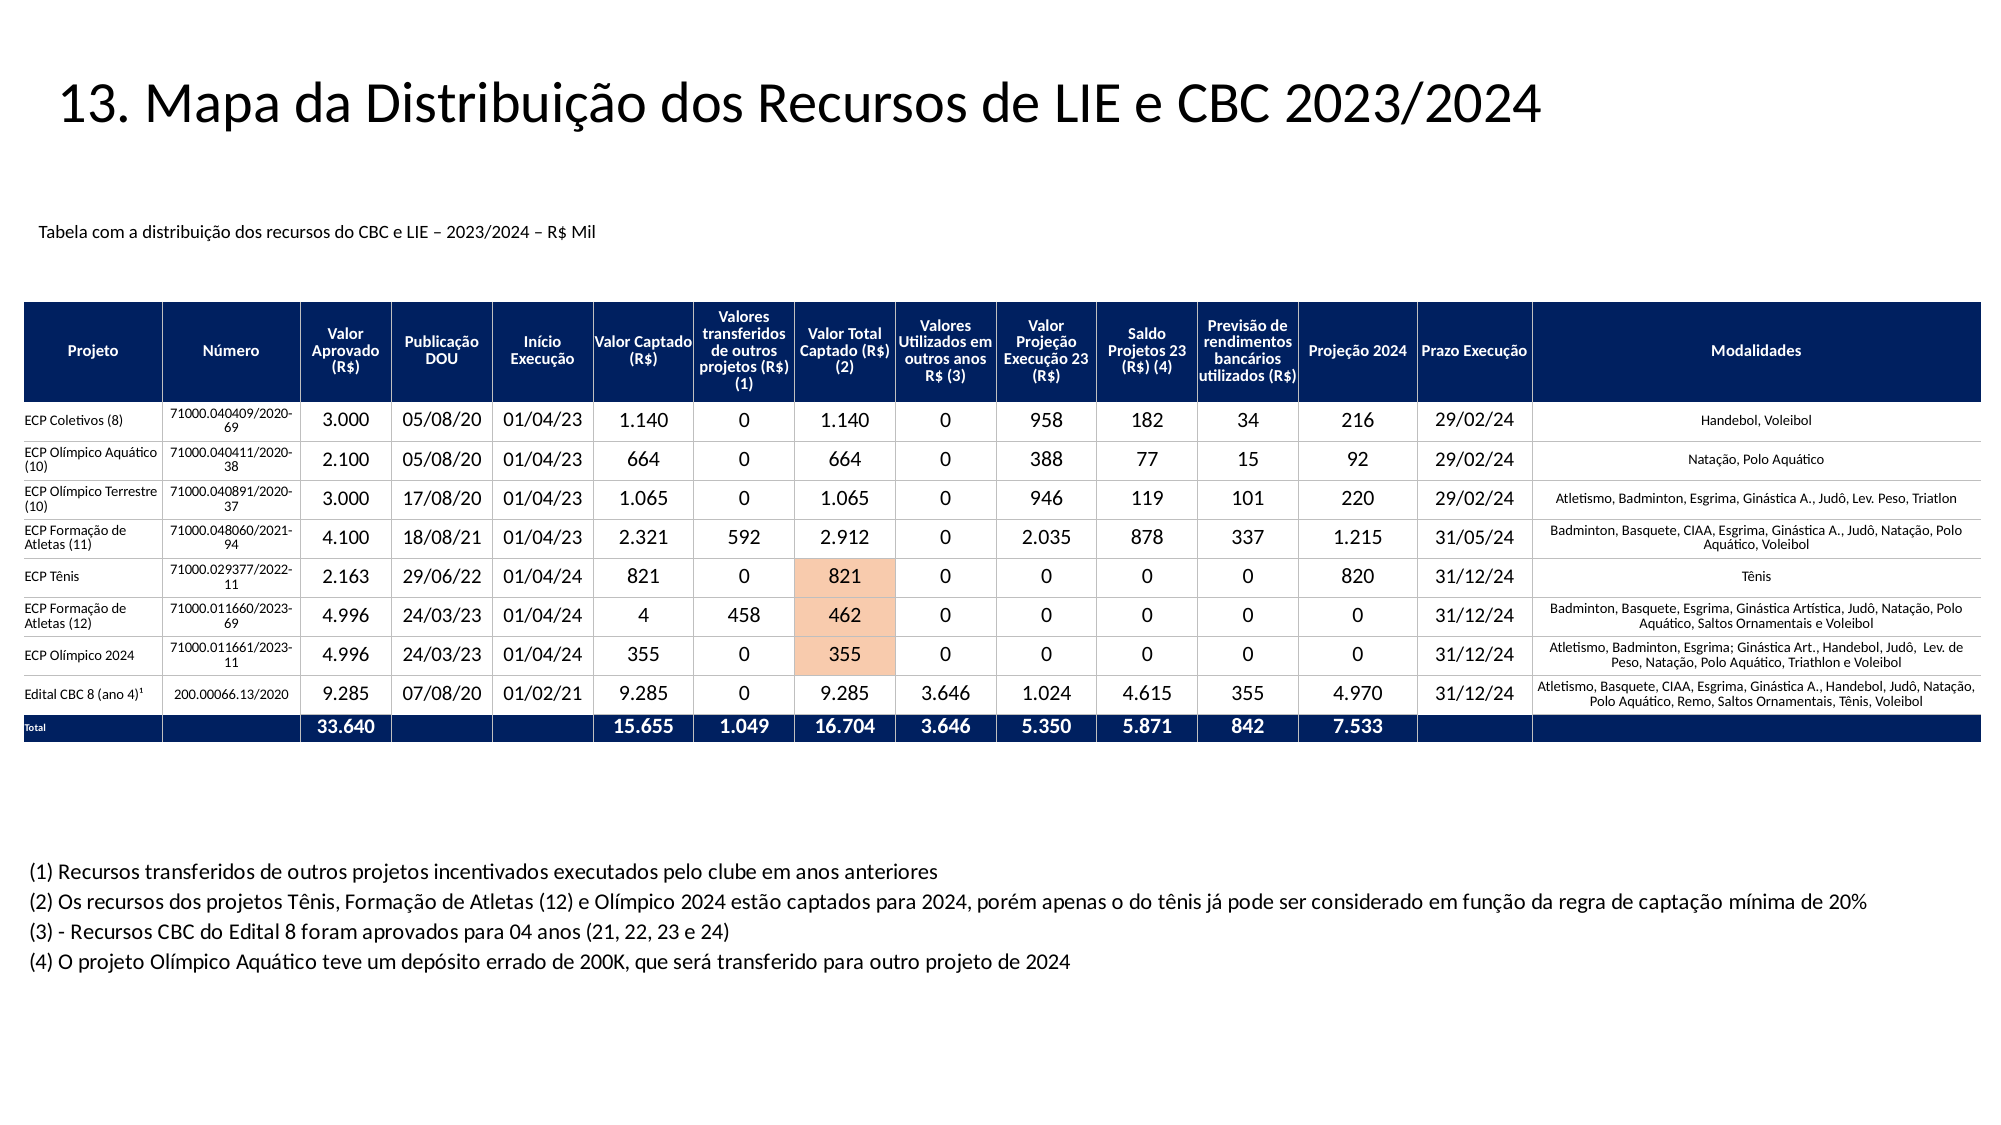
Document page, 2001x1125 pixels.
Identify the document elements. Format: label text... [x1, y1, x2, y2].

table_cell 7.533 [1299, 715, 1417, 742]
table_cell 18/08/21 [392, 520, 492, 558]
table_cell 0 [997, 559, 1096, 597]
table_cell 05/08/20 [392, 442, 492, 480]
table_cell Total [24, 715, 162, 742]
table_cell 182 [1097, 402, 1197, 441]
table_cell 5.350 [997, 715, 1096, 742]
table_cell 946 [997, 481, 1096, 519]
table_header Valores Utilizados em outros anos R$ (3) [896, 302, 996, 402]
table_cell 0 [694, 559, 794, 597]
table_cell 01/04/23 [493, 402, 593, 441]
table_cell 15.655 [594, 715, 693, 742]
table_cell 1.065 [795, 481, 895, 519]
table_cell 92 [1299, 442, 1417, 480]
table_cell 821 [795, 559, 895, 597]
table_cell 664 [795, 442, 895, 480]
table_cell ECP Olímpico 2024 [24, 637, 162, 675]
table_cell 71000.040411/2020-38 [163, 442, 300, 480]
table_cell ECP Olímpico Terrestre (10) [24, 481, 162, 519]
table_header Valor Projeção Execução 23 (R$) [997, 302, 1096, 402]
table_cell 355 [594, 637, 693, 675]
text_box 13. Mapa da Distribuição dos Recursos de LIE e CBC 2023/2024 [43, 56, 1859, 141]
table_cell Atletismo, Basquete, CIAA, Esgrima, Ginástica A., Handebol, Judô, Natação, Polo Aquático, Remo, Saltos Ornamentais, Tênis, Voleibol [1533, 676, 1981, 714]
table_cell ECP Formação de Atletas (11) [24, 520, 162, 558]
table_cell 17/08/20 [392, 481, 492, 519]
table_cell 3.646 [896, 676, 996, 714]
table_cell 4.100 [301, 520, 391, 558]
table_cell 0 [694, 442, 794, 480]
table_cell 24/03/23 [392, 598, 492, 636]
table_cell 71000.011660/2023-69 [163, 598, 300, 636]
table_cell 4.970 [1299, 676, 1417, 714]
table_cell 0 [896, 402, 996, 441]
table_cell Handebol, Voleibol [1533, 402, 1981, 441]
table_cell 01/02/21 [493, 676, 593, 715]
table_cell 31/12/24 [1418, 676, 1532, 715]
table_cell [1418, 715, 1532, 742]
table_header Valor Aprovado (R$) [301, 302, 391, 402]
table_cell 200.00066.13/2020 [163, 676, 300, 715]
table_cell 16.704 [795, 715, 895, 742]
table_cell Natação, Polo Aquático [1533, 442, 1981, 480]
table_cell 3.000 [301, 481, 391, 519]
table_cell 01/04/24 [493, 559, 593, 597]
table_cell 2.100 [301, 442, 391, 480]
table_cell 216 [1299, 402, 1417, 441]
table_cell 29/02/24 [1418, 402, 1532, 441]
table_cell 958 [997, 402, 1096, 441]
table_cell 220 [1299, 481, 1417, 519]
table_cell 71000.048060/2021-94 [163, 520, 300, 558]
table_cell 0 [997, 598, 1096, 636]
table_cell 821 [594, 559, 693, 597]
table_cell 0 [896, 442, 996, 480]
table_cell 0 [1299, 598, 1417, 636]
table_cell 33.640 [301, 715, 391, 742]
table_cell 24/03/23 [392, 637, 492, 675]
table_cell 0 [896, 520, 996, 558]
table_cell 0 [896, 637, 996, 675]
table_cell 355 [795, 637, 895, 675]
table_cell 0 [1097, 637, 1197, 675]
table_cell 0 [1198, 559, 1298, 597]
table_cell 4.615 [1097, 676, 1197, 714]
table_cell 01/04/24 [493, 637, 593, 675]
table_cell 4 [594, 598, 693, 636]
table_cell 29/02/24 [1418, 481, 1532, 519]
table_cell 9.285 [301, 676, 391, 714]
table_cell 3.646 [896, 715, 996, 742]
table_cell 01/04/23 [493, 520, 593, 558]
table_cell 0 [694, 637, 794, 675]
table_header Previsão de rendimentos bancários utilizados (R$) [1198, 302, 1298, 402]
table_cell 4.996 [301, 598, 391, 636]
table_cell 1.140 [594, 402, 693, 441]
table_cell [392, 715, 492, 742]
table_cell 0 [694, 676, 794, 714]
table_cell 01/04/24 [493, 598, 593, 636]
table_cell ECP Coletivos (8) [24, 402, 162, 441]
table_cell 1.024 [997, 676, 1096, 714]
table_cell 2.035 [997, 520, 1096, 558]
table_cell 101 [1198, 481, 1298, 519]
table_cell Tênis [1533, 559, 1981, 597]
table_cell [1533, 715, 1981, 742]
table_cell 9.285 [594, 676, 693, 714]
table_cell 0 [1097, 598, 1197, 636]
table_header Projeção 2024 [1299, 302, 1417, 402]
table_cell 5.871 [1097, 715, 1197, 742]
table_cell 0 [997, 637, 1096, 675]
table_cell 1.065 [594, 481, 693, 519]
table_header Valor Captado (R$) [594, 302, 693, 402]
table_cell 820 [1299, 559, 1417, 597]
table_cell 458 [694, 598, 794, 636]
table_cell Atletismo, Badminton, Esgrima; Ginástica Art., Handebol, Judô, Lev. de Peso, Natação, Polo Aquático, Triathlon e Voleibol [1533, 637, 1981, 675]
table_cell 1.140 [795, 402, 895, 441]
table_cell 842 [1198, 715, 1298, 742]
table_cell Atletismo, Badminton, Esgrima, Ginástica A., Judô, Lev. Peso, Triatlon [1533, 481, 1981, 519]
table_cell 31/05/24 [1418, 520, 1532, 558]
table_cell 15 [1198, 442, 1298, 480]
table_cell 388 [997, 442, 1096, 480]
table_cell 0 [1299, 637, 1417, 675]
table_cell 34 [1198, 402, 1298, 441]
table_cell [163, 715, 300, 742]
table_cell 05/08/20 [392, 402, 492, 441]
table_cell 77 [1097, 442, 1197, 480]
table_cell 31/12/24 [1418, 598, 1532, 636]
table_cell 71000.029377/2022-11 [163, 559, 300, 597]
table_cell 4.996 [301, 637, 391, 675]
table_cell 0 [694, 402, 794, 441]
table_cell 9.285 [795, 676, 895, 714]
table_header Valores transferidos de outros projetos (R$) (1) [694, 302, 794, 402]
table_cell 462 [795, 598, 895, 636]
table_cell 1.215 [1299, 520, 1417, 558]
table_cell ECP Tênis [24, 559, 162, 597]
table_header Saldo Projetos 23 (R$) (4) [1097, 302, 1197, 402]
table_cell 01/04/23 [493, 481, 593, 519]
table_cell 1.049 [694, 715, 794, 742]
table_header Número [163, 302, 300, 402]
table_cell 0 [896, 598, 996, 636]
table_cell 2.321 [594, 520, 693, 558]
table_header Publicação DOU [392, 302, 492, 402]
table_cell 71000.040409/2020-69 [163, 402, 300, 441]
table_cell 878 [1097, 520, 1197, 558]
table_header Projeto [24, 302, 162, 402]
table_cell 355 [1198, 676, 1298, 714]
table_cell 0 [896, 559, 996, 597]
table_cell 0 [896, 481, 996, 519]
table_cell 2.912 [795, 520, 895, 558]
table_cell 0 [1097, 559, 1197, 597]
text_box Tabela com a distribuição dos recursos do CBC e LIE – 2023/2024 – R$ Mil [24, 212, 1122, 250]
table_cell 592 [694, 520, 794, 558]
table_cell 07/08/20 [392, 676, 492, 715]
table_cell 664 [594, 442, 693, 480]
table_header Modalidades [1533, 302, 1981, 402]
table_cell 01/04/23 [493, 442, 593, 480]
table_cell Edital CBC 8 (ano 4)¹ [24, 676, 162, 715]
table_cell 71000.040891/2020-37 [163, 481, 300, 519]
table_cell 0 [694, 481, 794, 519]
table_cell 71000.011661/2023-11 [163, 637, 300, 675]
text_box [24, 860, 1973, 982]
table_cell 337 [1198, 520, 1298, 558]
table_cell [493, 715, 593, 742]
table_cell 0 [1198, 637, 1298, 675]
table_cell 31/12/24 [1418, 637, 1532, 675]
table_cell 0 [1198, 598, 1298, 636]
table_cell 31/12/24 [1418, 559, 1532, 597]
table_cell ECP Formação de Atletas (12) [24, 598, 162, 636]
table_cell 29/02/24 [1418, 442, 1532, 480]
table_cell Badminton, Basquete, CIAA, Esgrima, Ginástica A., Judô, Natação, Polo Aquático, Voleibol [1533, 520, 1981, 558]
table_cell 3.000 [301, 402, 391, 441]
table_cell 119 [1097, 481, 1197, 519]
table_header Prazo Execução [1418, 302, 1532, 402]
table_cell ECP Olímpico Aquático (10) [24, 442, 162, 480]
table_cell Badminton, Basquete, Esgrima, Ginástica Artística, Judô, Natação, Polo Aquático, Saltos Ornamentais e Voleibol [1533, 598, 1981, 636]
table_header Valor Total Captado (R$) (2) [795, 302, 895, 402]
table_cell 29/06/22 [392, 559, 492, 597]
table_header Início Execução [493, 302, 593, 402]
table_cell 2.163 [301, 559, 391, 597]
